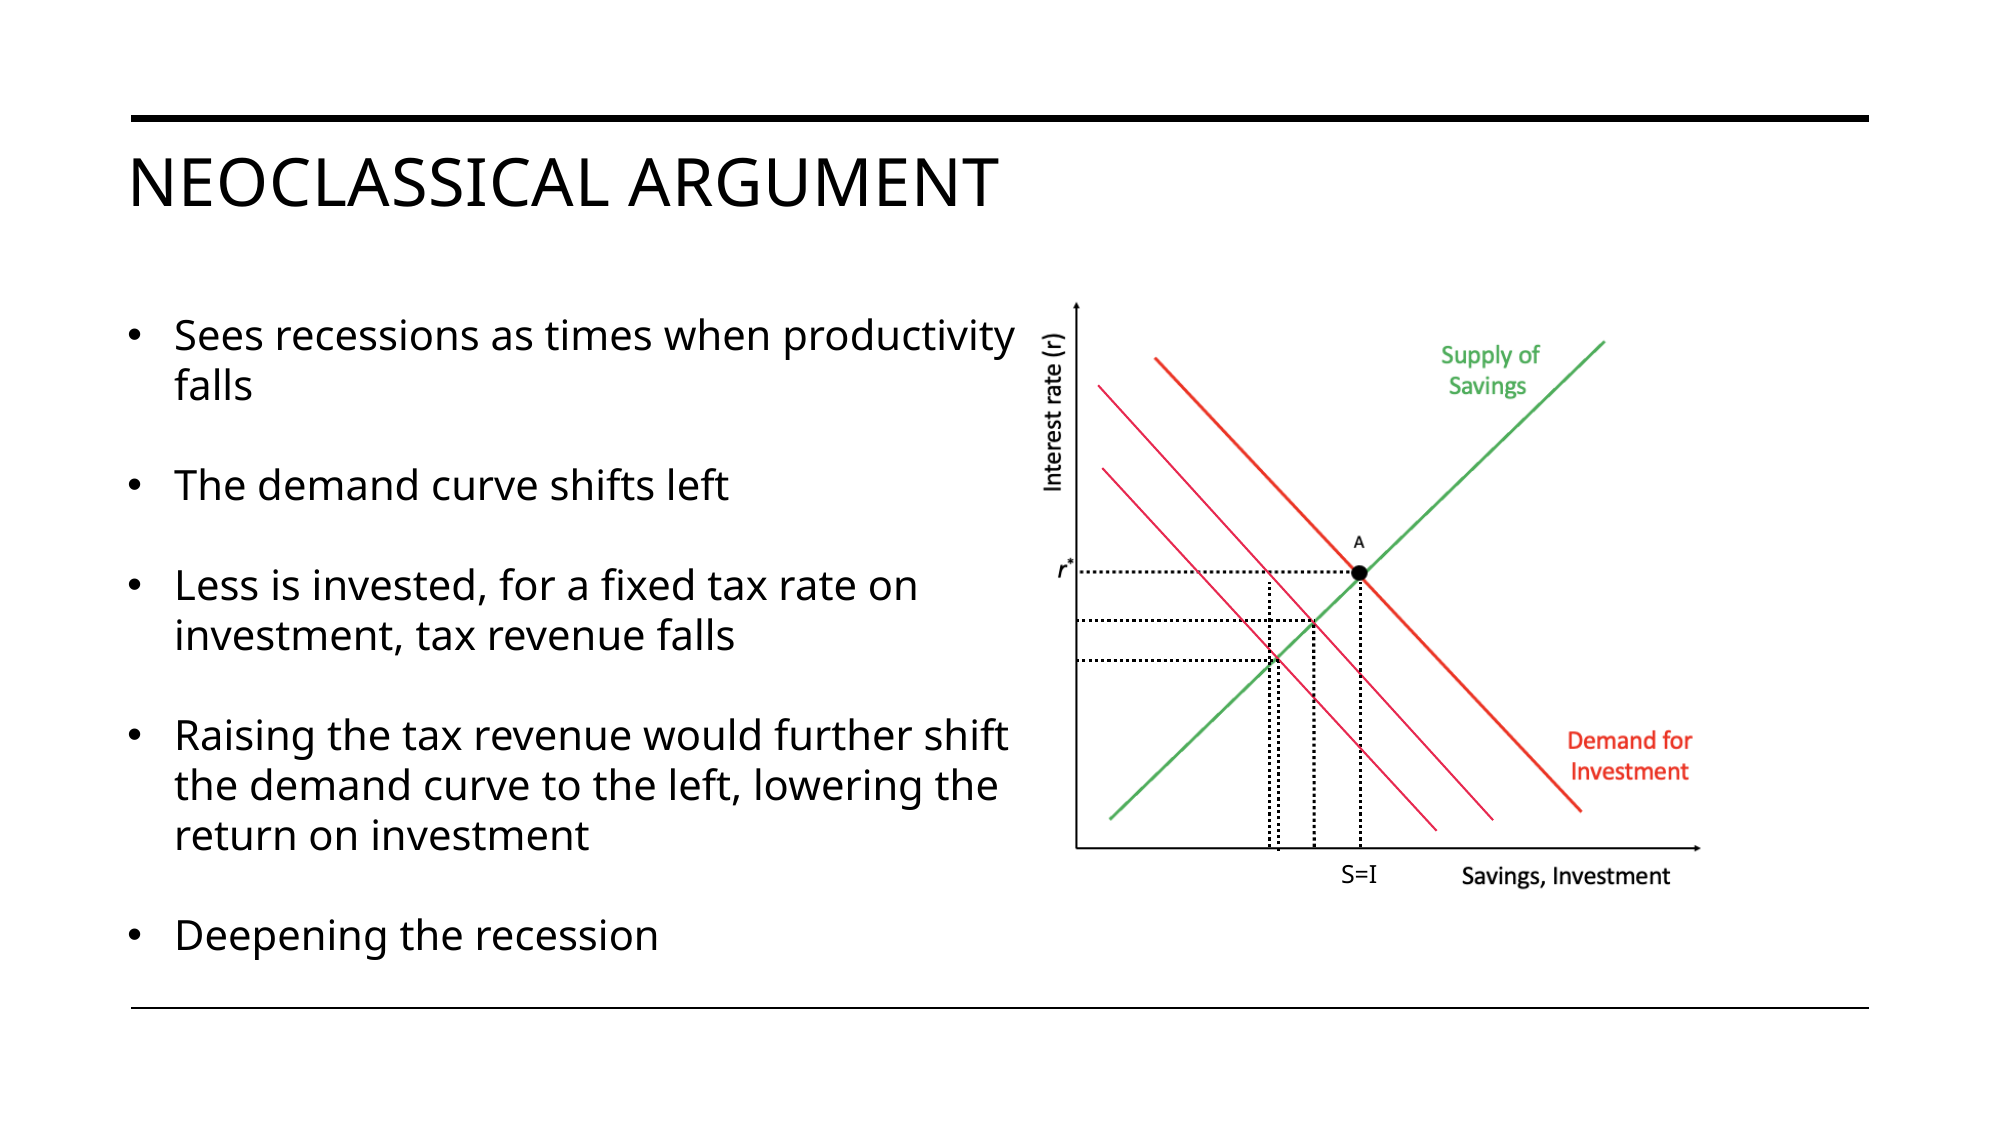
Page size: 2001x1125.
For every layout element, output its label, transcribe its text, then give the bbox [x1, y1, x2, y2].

title Neoclassical argument [112, 131, 1858, 240]
text_box Sees recessions as times when productivity falls The demand curve shifts left Less is invested, for a fixed tax rate on investment, tax revenue falls Raising the tax revenue would further shift the demand curve to the left, lowering the return on investment Deepening the recession [112, 301, 1040, 967]
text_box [1102, 467, 1437, 831]
picture [1018, 268, 1748, 918]
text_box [1098, 385, 1494, 821]
